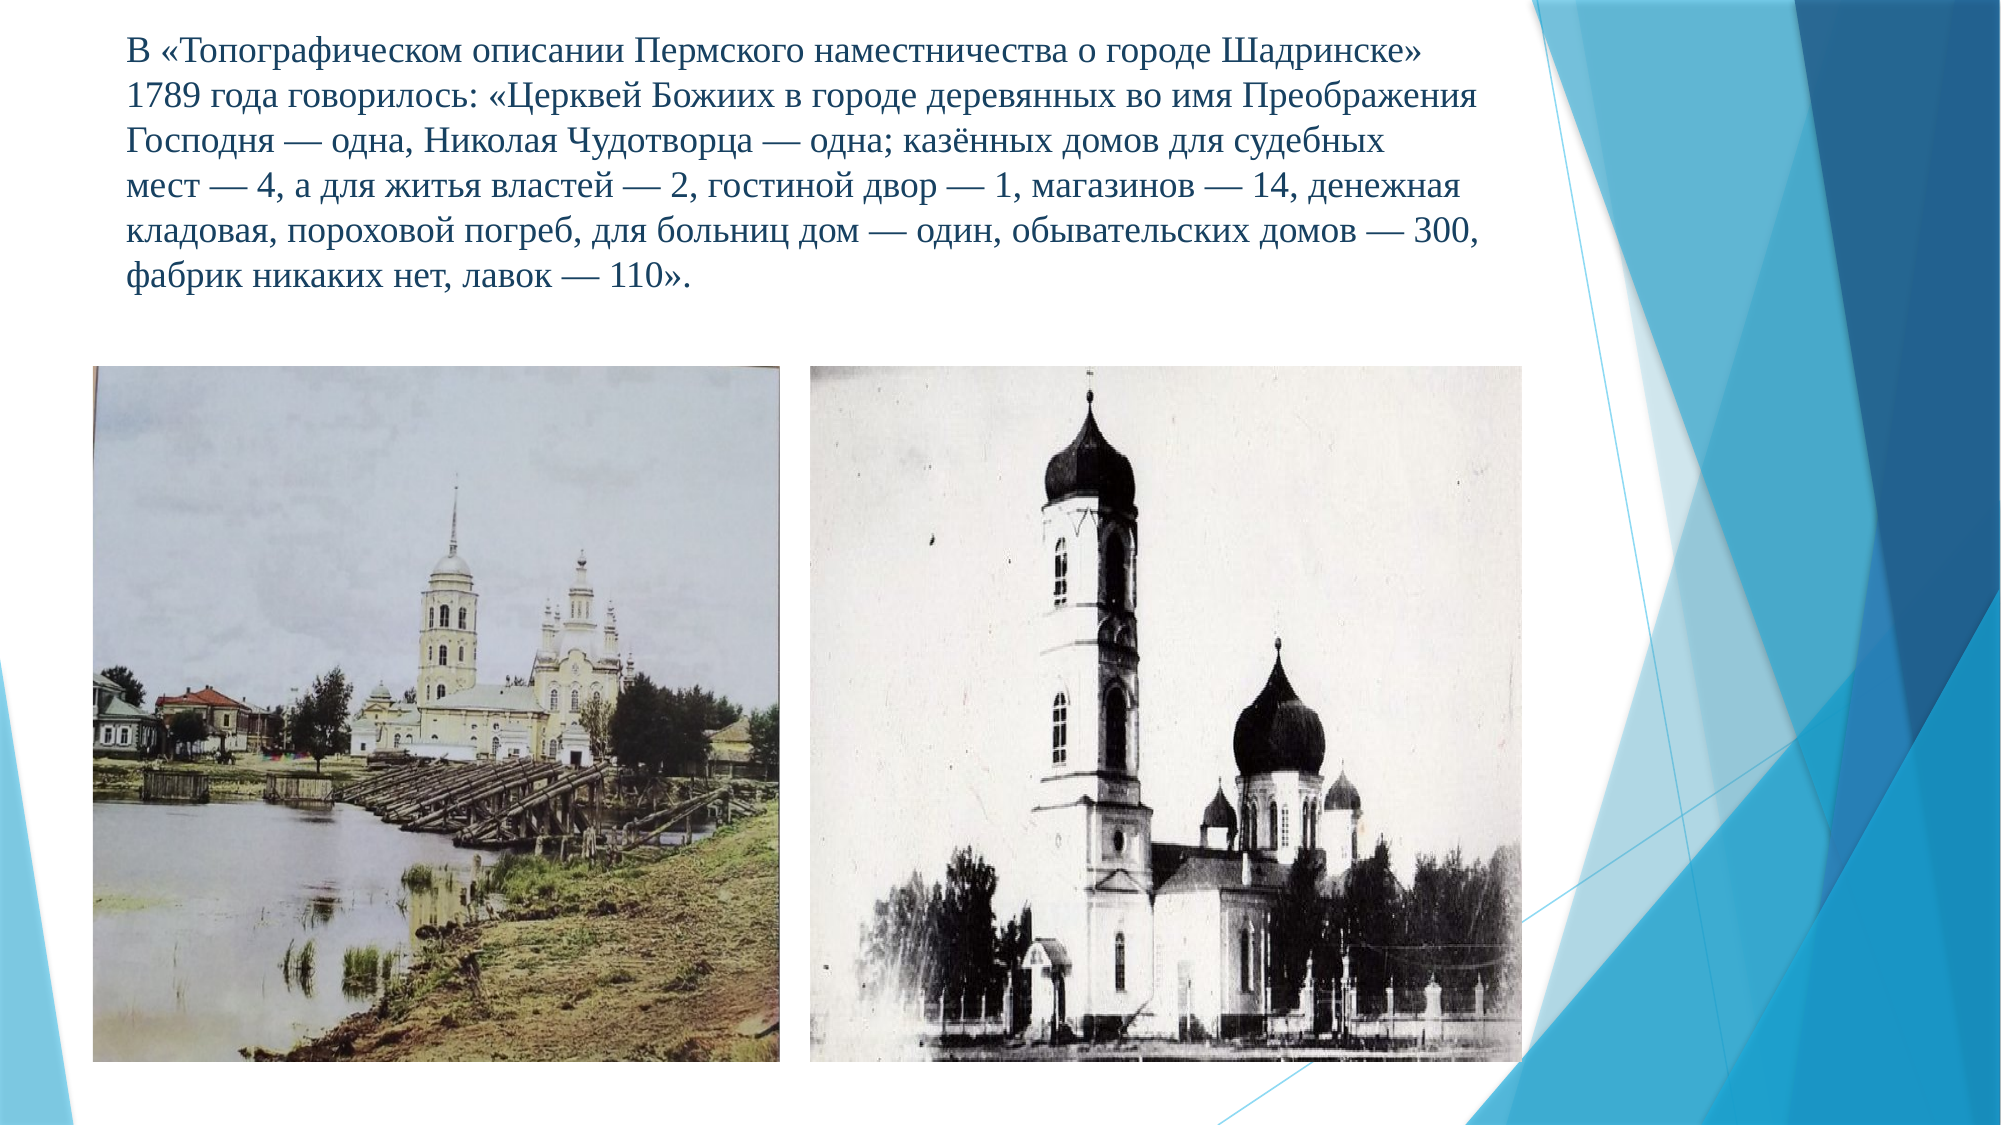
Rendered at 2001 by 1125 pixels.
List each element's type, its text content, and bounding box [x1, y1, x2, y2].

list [92, 365, 781, 1063]
title В «Топографическом описании Пермского наместничества о городе Шадринске» 1789 года говорилось: «Церквей Божиих в городе деревянных во имя Преображения Господня — одна, Николая Чудотворца — одна; казённых домов для судебных мест — 4, а для житья властей — 2, гостиной двор — 1, магазинов — 14, денежная кладовая, пороховой погреб, для больниц дом — один, обывательских домов — 300, фабрик никаких нет, лавок — 110». [111, 17, 1522, 367]
picture [810, 365, 1522, 1063]
